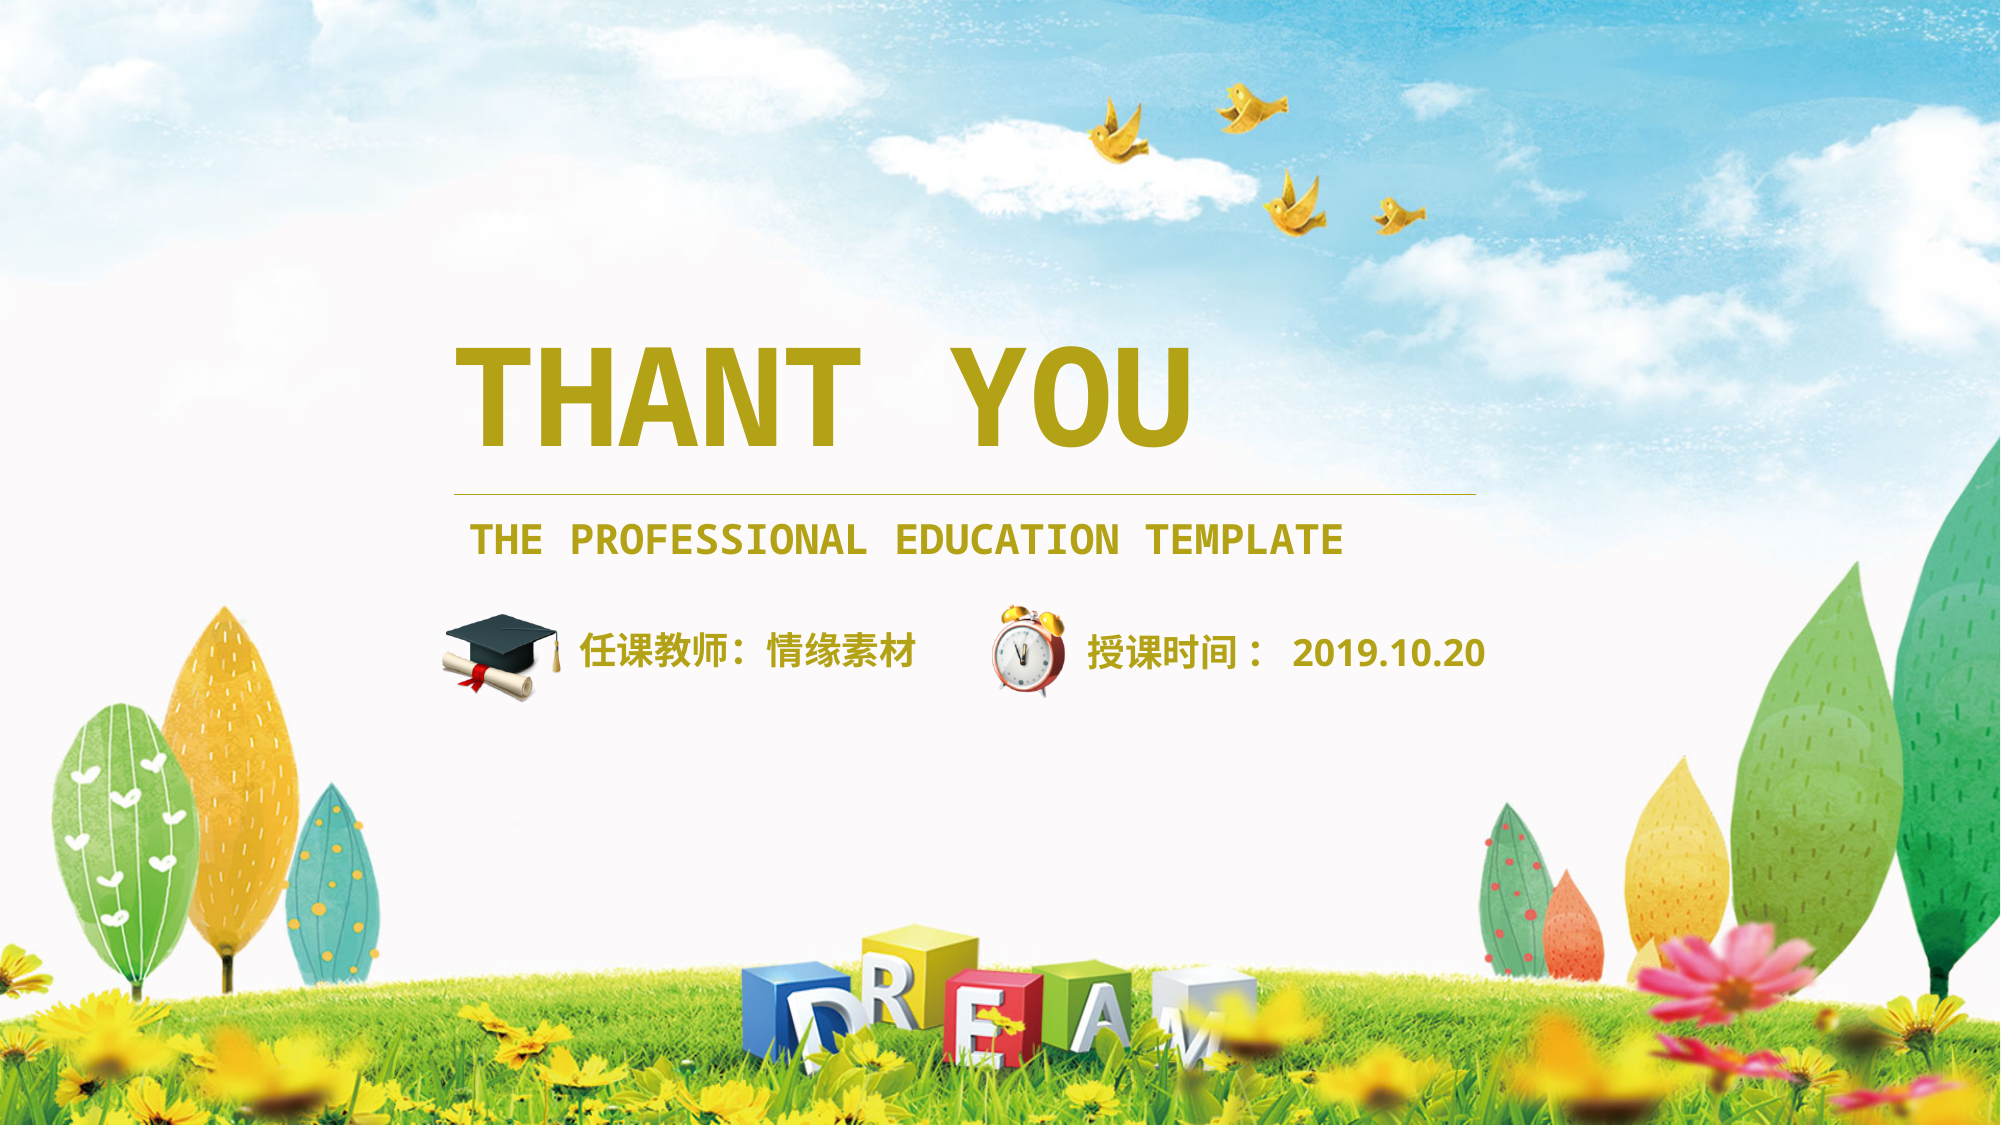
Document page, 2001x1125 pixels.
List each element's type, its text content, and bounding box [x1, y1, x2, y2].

text_box THANT YOU [438, 301, 1483, 482]
text_box 授课时间 ：2019.10.20 [1073, 622, 1538, 682]
text_box THE PROFESSIONAL EDUCATION TEMPLATE [454, 505, 1483, 571]
picture [0, 0, 2001, 1125]
text_box 任课教师：情缘素材 [565, 619, 982, 680]
